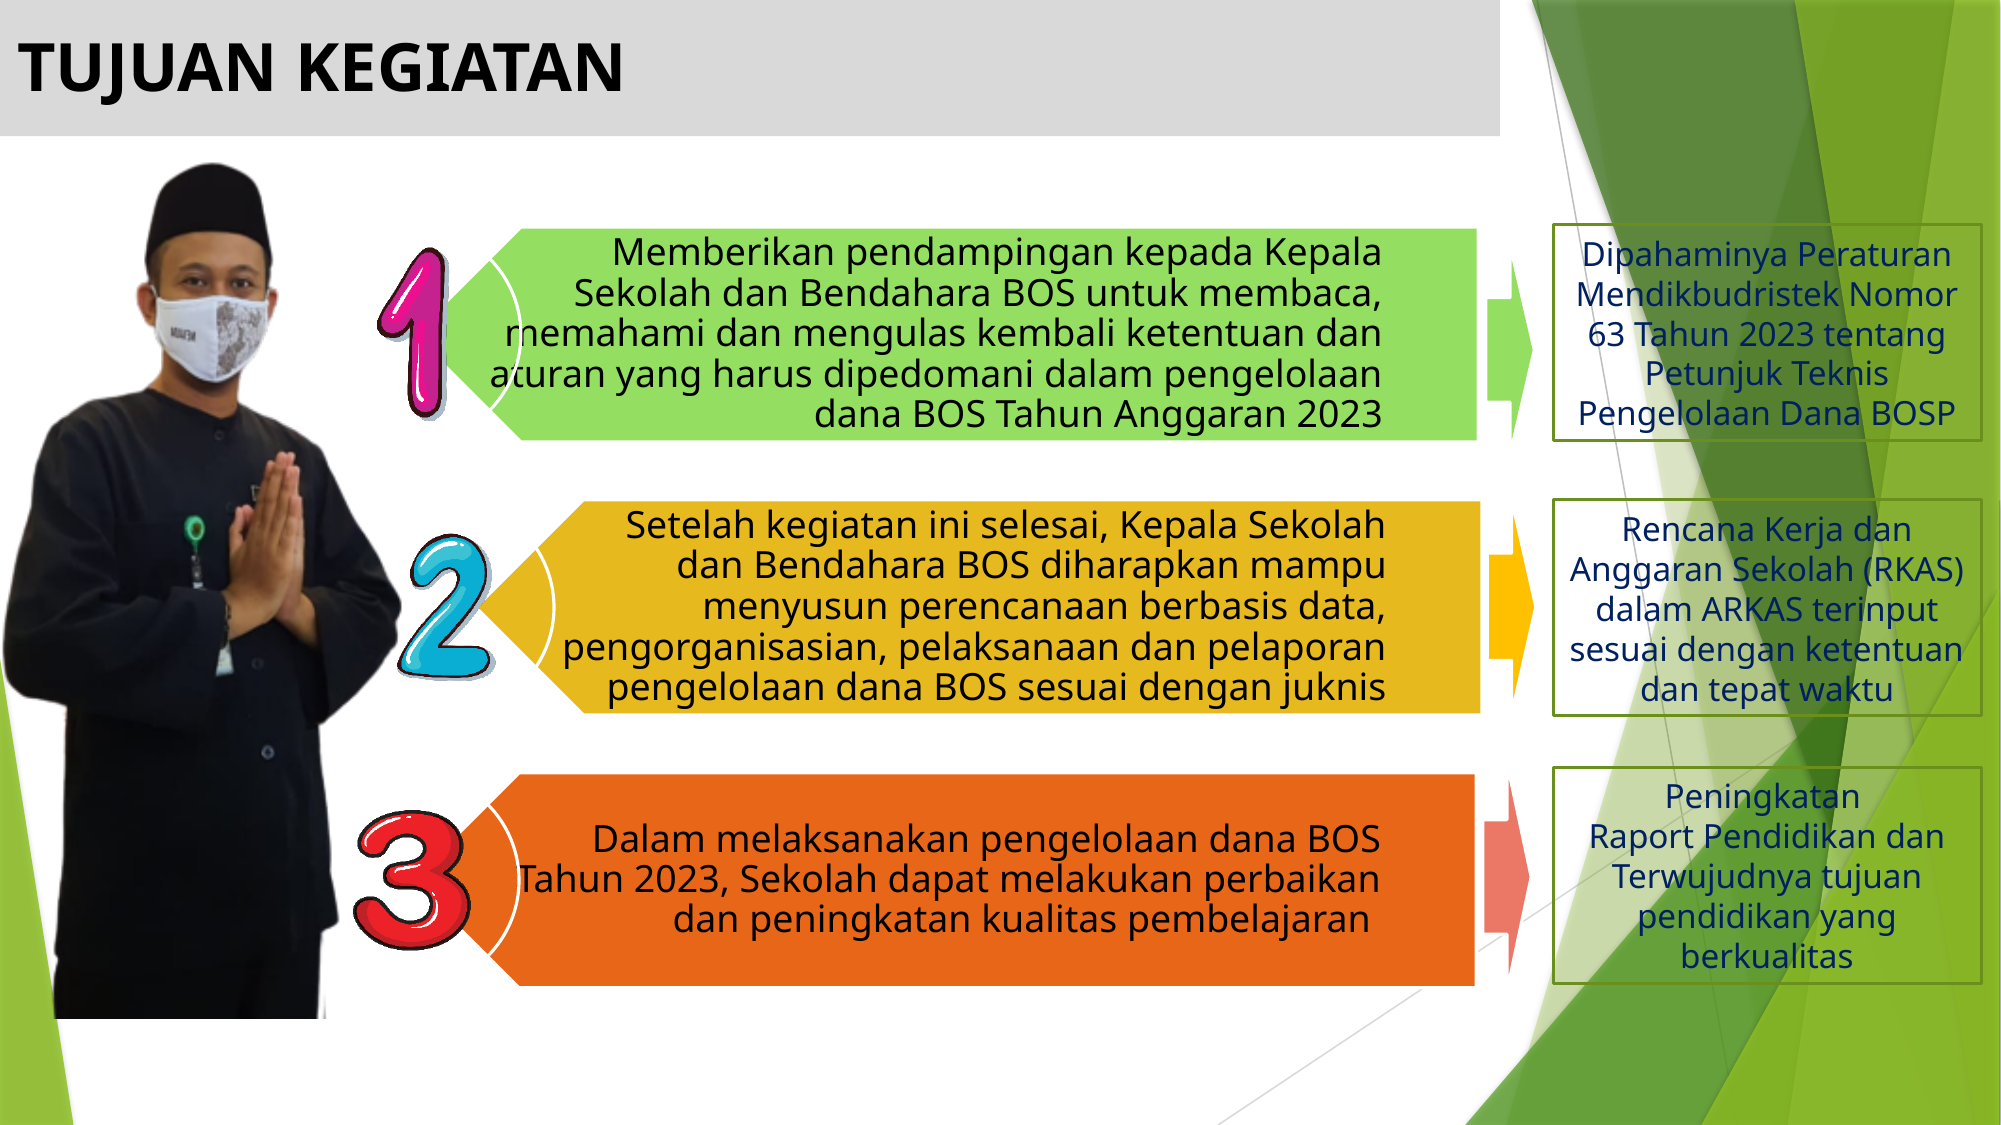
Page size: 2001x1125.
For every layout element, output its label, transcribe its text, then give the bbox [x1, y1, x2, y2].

text_box Peningkatan Raport Pendidikan dan Terwujudnya tujuan pendidikan yang berkualitas [1873, 766, 1983, 985]
picture [0, 135, 421, 1019]
text_box TUJUAN KEGIATAN [2, 17, 1500, 113]
text_box Dipahaminya Peraturan Mendikbudristek Nomor 63 Tahun 2023 tentang Petunjuk Teknis Pengelolaan Dana BOSP [1873, 223, 1983, 442]
text_box Rencana Kerja dan Anggaran Sekolah (RKAS) dalam ARKAS terinput sesuai dengan ketentuan dan tepat waktu [1873, 498, 1983, 717]
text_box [425, 216, 1867, 992]
table_header Kegiatan [1868, 223, 1873, 442]
text_box [0, 0, 1501, 138]
